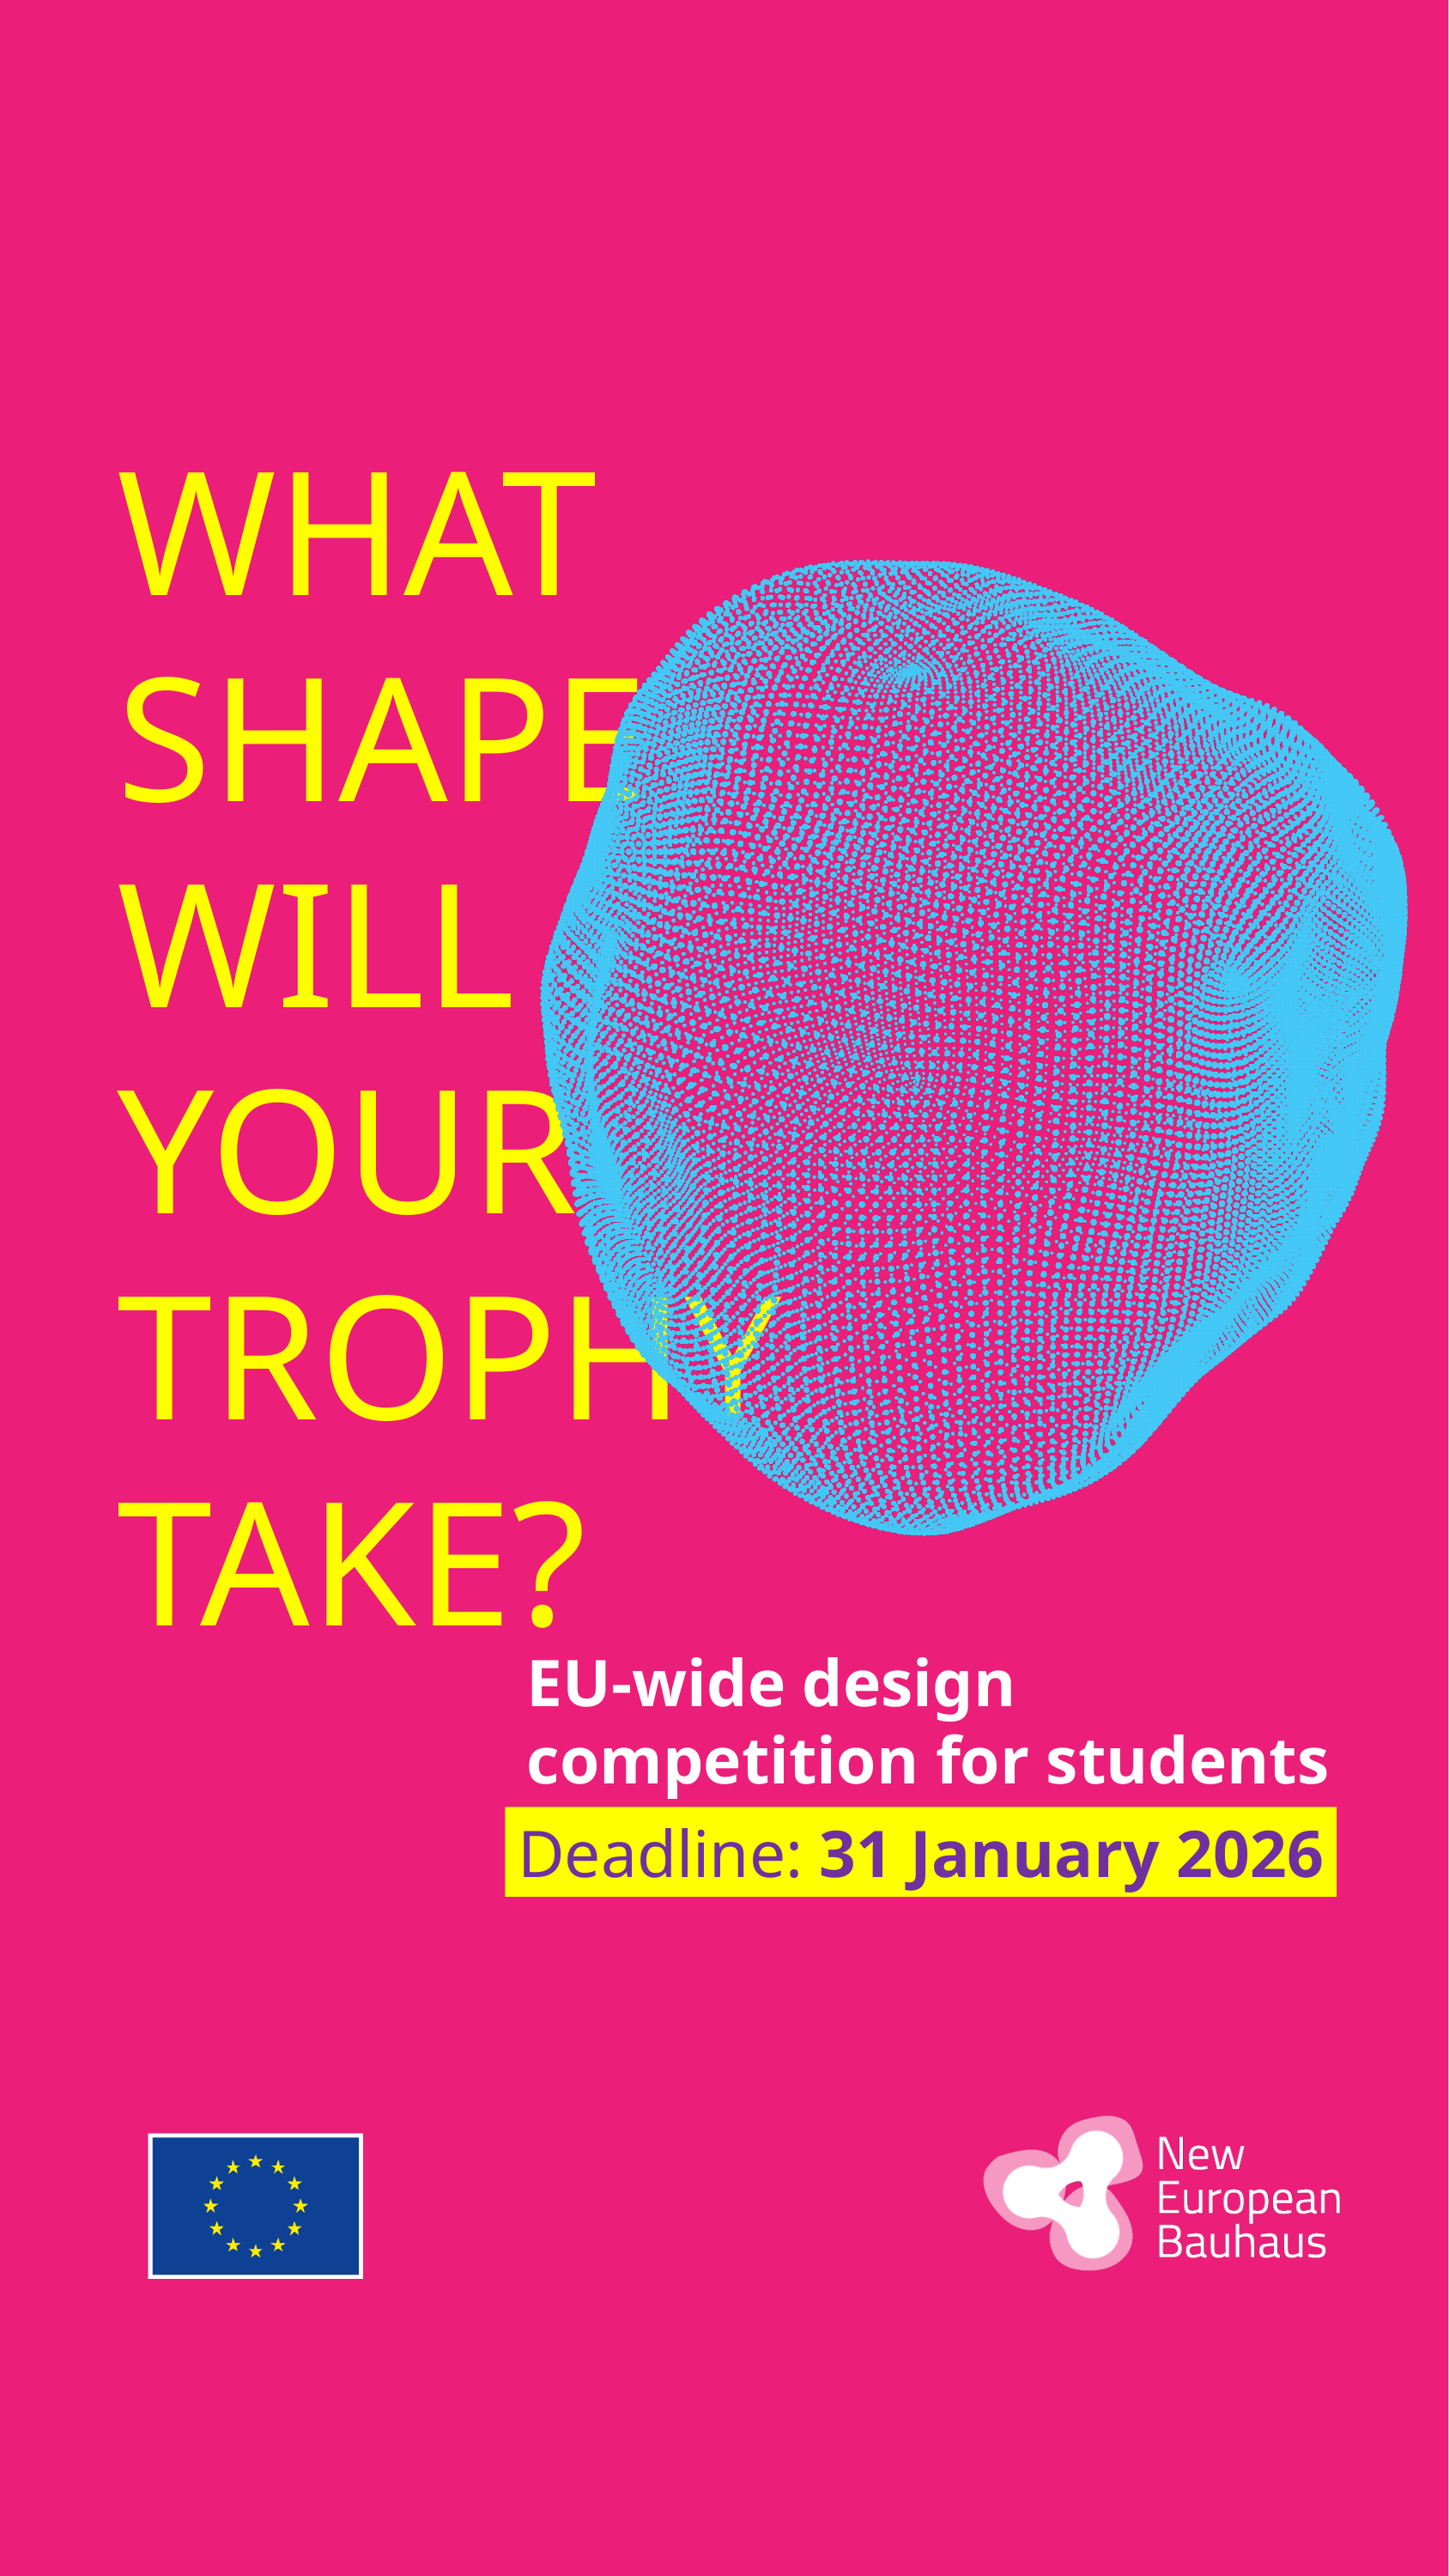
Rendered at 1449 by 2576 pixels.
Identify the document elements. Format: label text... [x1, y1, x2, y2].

text_box EU-wide design competition for students [514, 1636, 1371, 1804]
picture [134, 2118, 374, 2287]
picture [539, 559, 1408, 1537]
text_box Deadline: 31 January 2026 [505, 1807, 1337, 1897]
picture [967, 2093, 1368, 2287]
text_box WHAT SHAPE WILL YOUR TROPHY TAKE? [104, 416, 803, 1667]
